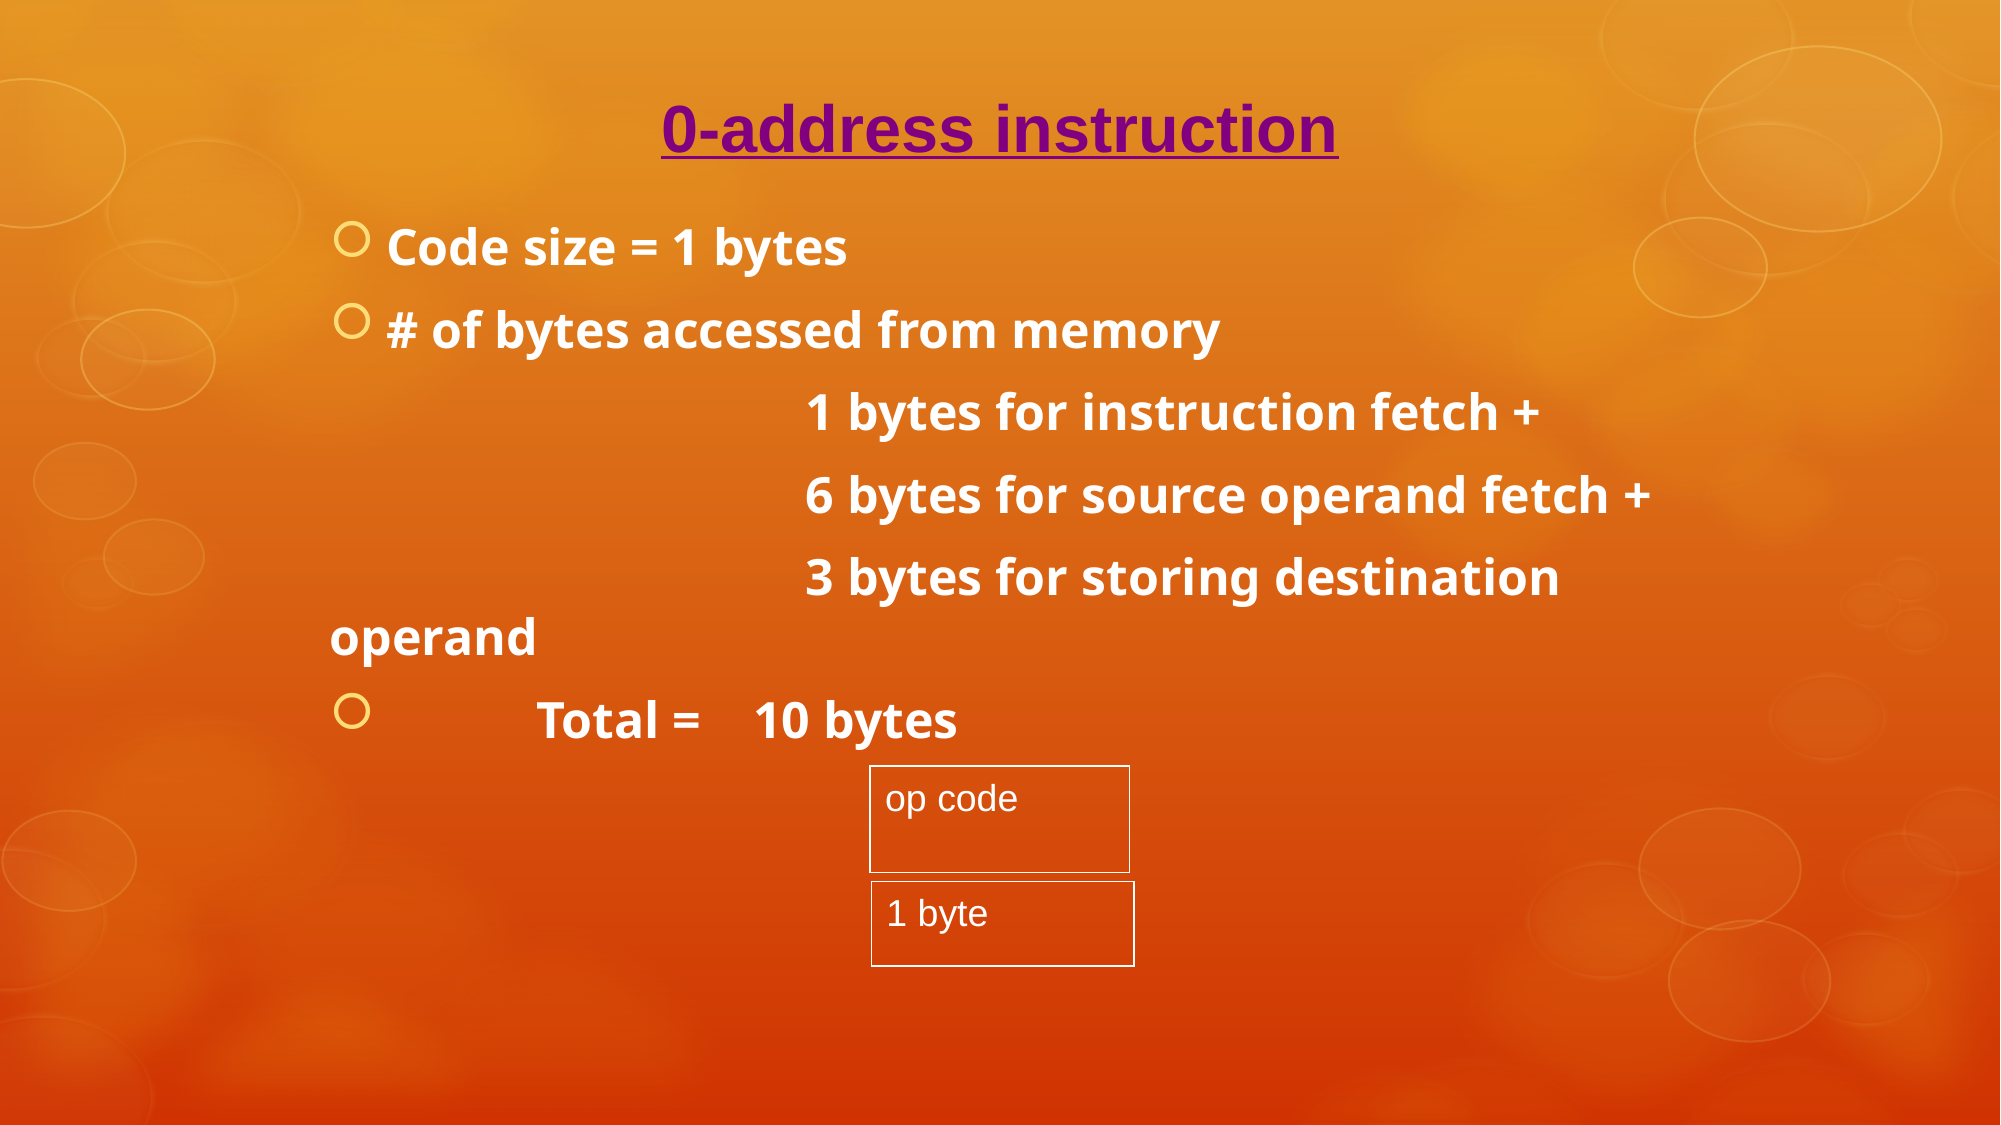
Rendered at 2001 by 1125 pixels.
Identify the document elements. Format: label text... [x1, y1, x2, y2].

text_box 0-address instruction [249, 78, 1750, 173]
list Code size = 1 bytes # of bytes accessed from memory 1 bytes for instruction fetch + 6 bytes for source operand fetch + 3 bytes for storing destination operand Total = 10 bytes [314, 208, 1721, 1024]
text_box op code [870, 766, 1130, 873]
text_box 1 byte [871, 881, 1134, 966]
